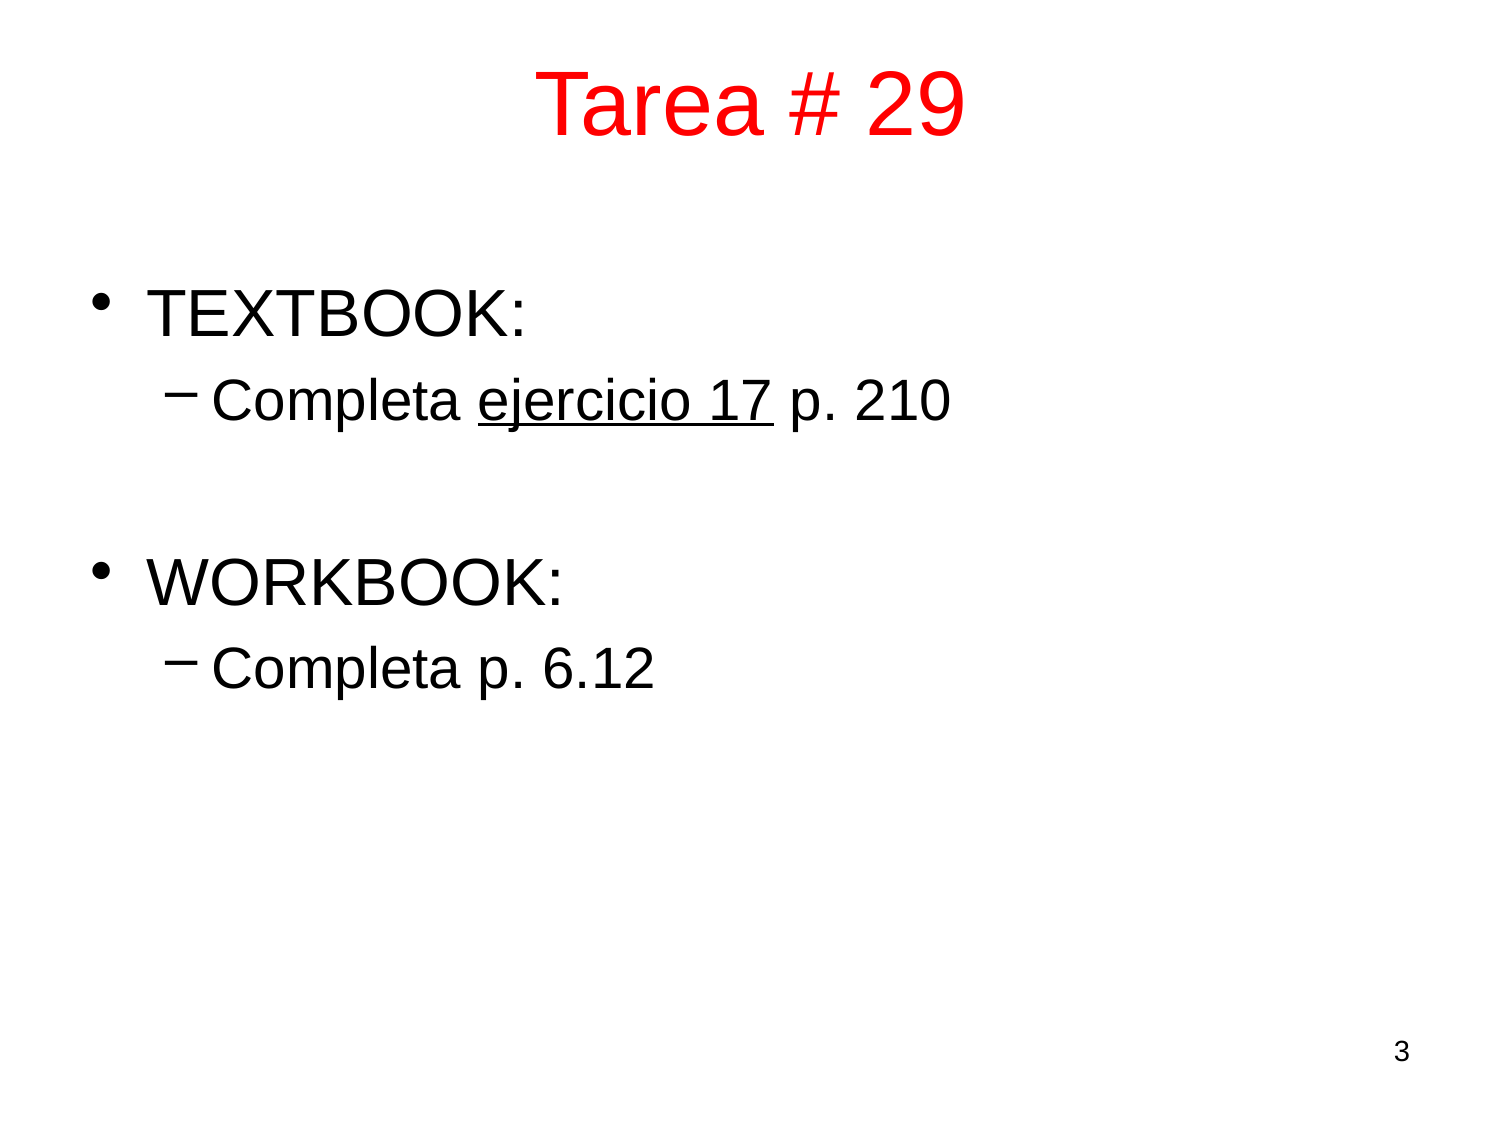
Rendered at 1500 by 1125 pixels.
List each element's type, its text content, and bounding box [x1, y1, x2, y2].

text_box Tarea # 29 [76, 4, 1427, 193]
list TEXTBOOK: Completa ejercicio 17 p. 210 WORKBOOK: Completa p. 6.12 [75, 262, 1425, 1005]
slide_number 3 [1074, 1024, 1425, 1103]
